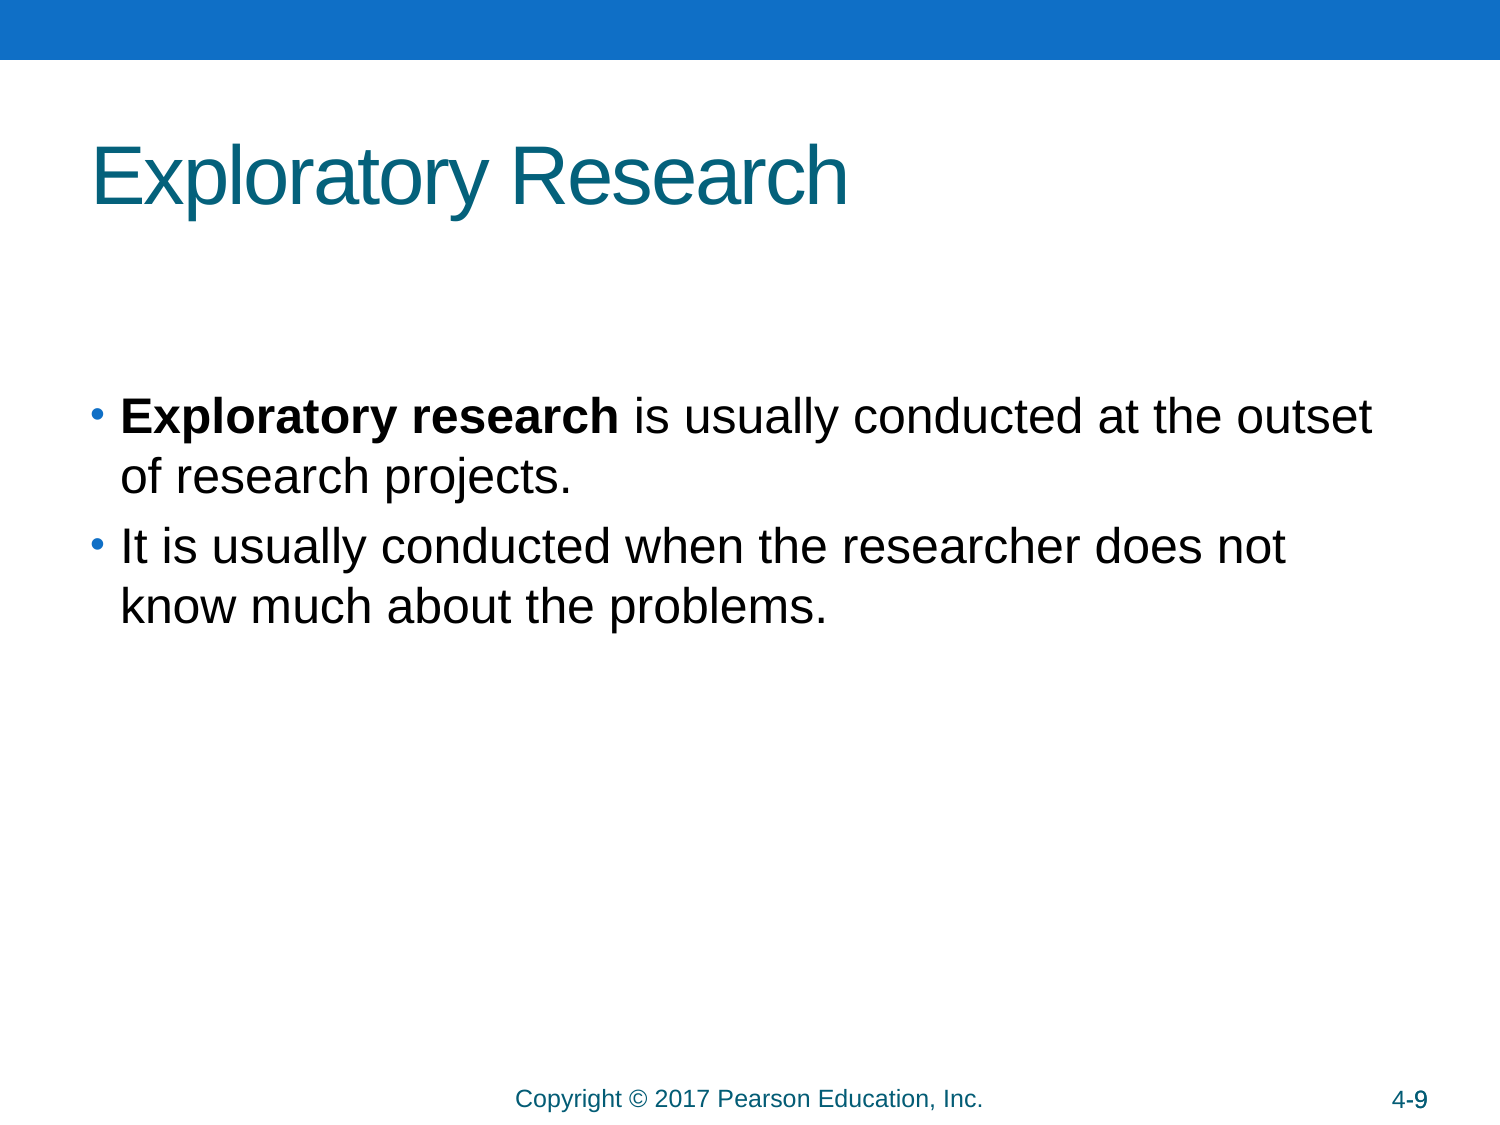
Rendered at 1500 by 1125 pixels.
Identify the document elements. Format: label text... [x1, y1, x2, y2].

list Exploratory research is usually conducted at the outset of research projects. It is usually conducted when the researcher does not know much about the problems. [75, 376, 1425, 1125]
title Exploratory Research [75, 90, 1425, 253]
